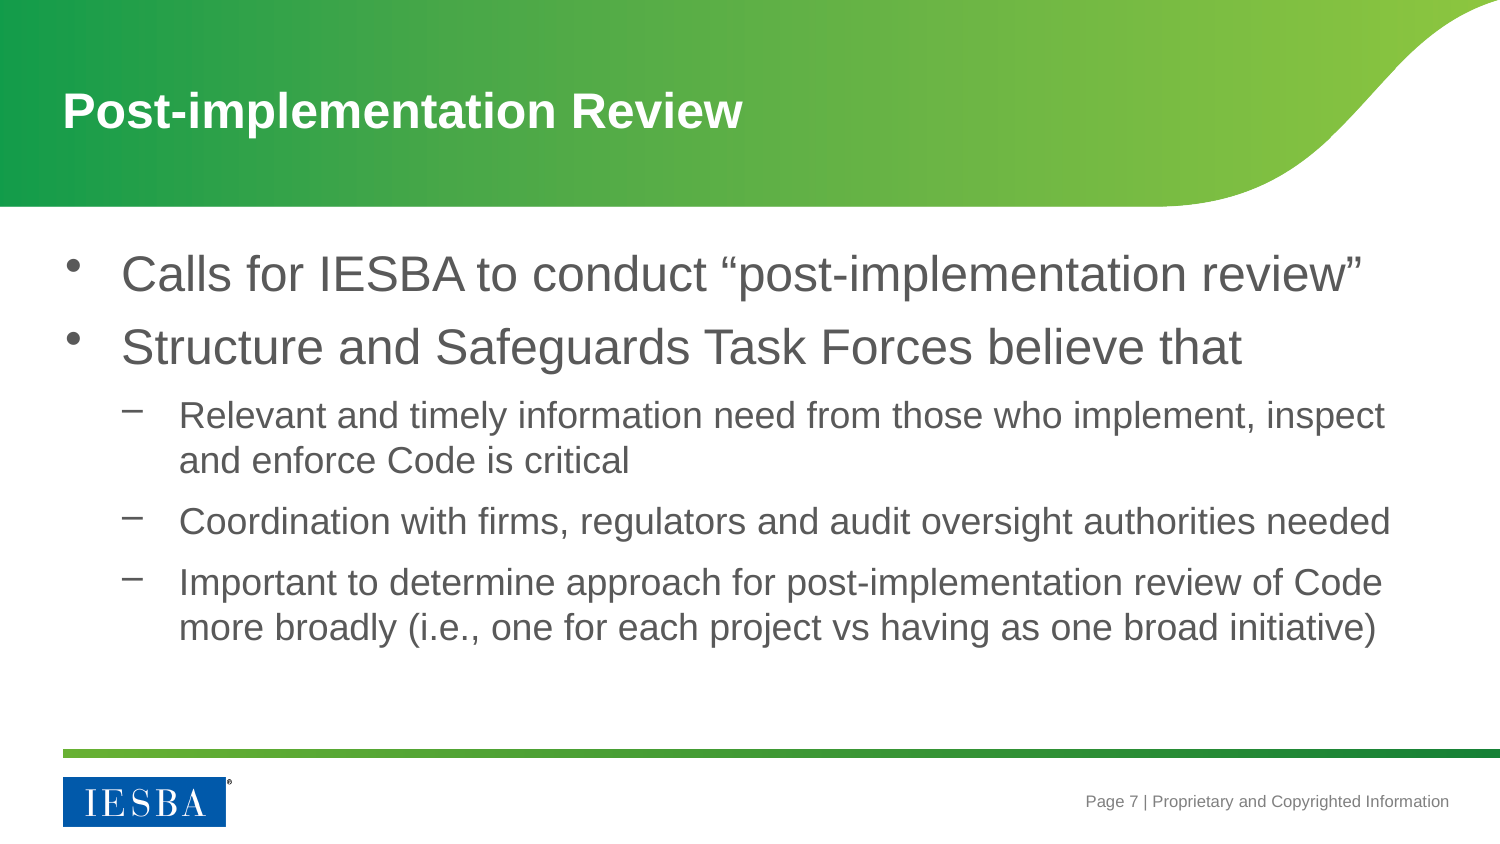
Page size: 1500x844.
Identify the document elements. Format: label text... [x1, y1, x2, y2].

list Calls for IESBA to conduct “post-implementation review” Structure and Safeguards Task Forces believe that Relevant and timely information need from those who implement, inspect and enforce Code is critical Coordination with firms, regulators and audit oversight authorities needed Important to determine approach for post-implementation review of Code more broadly (i.e., one for each project vs having as one broad initiative) [50, 234, 1463, 725]
title Post-implementation Review [62, 75, 1300, 142]
picture [0, 0, 1500, 207]
picture [63, 777, 232, 827]
